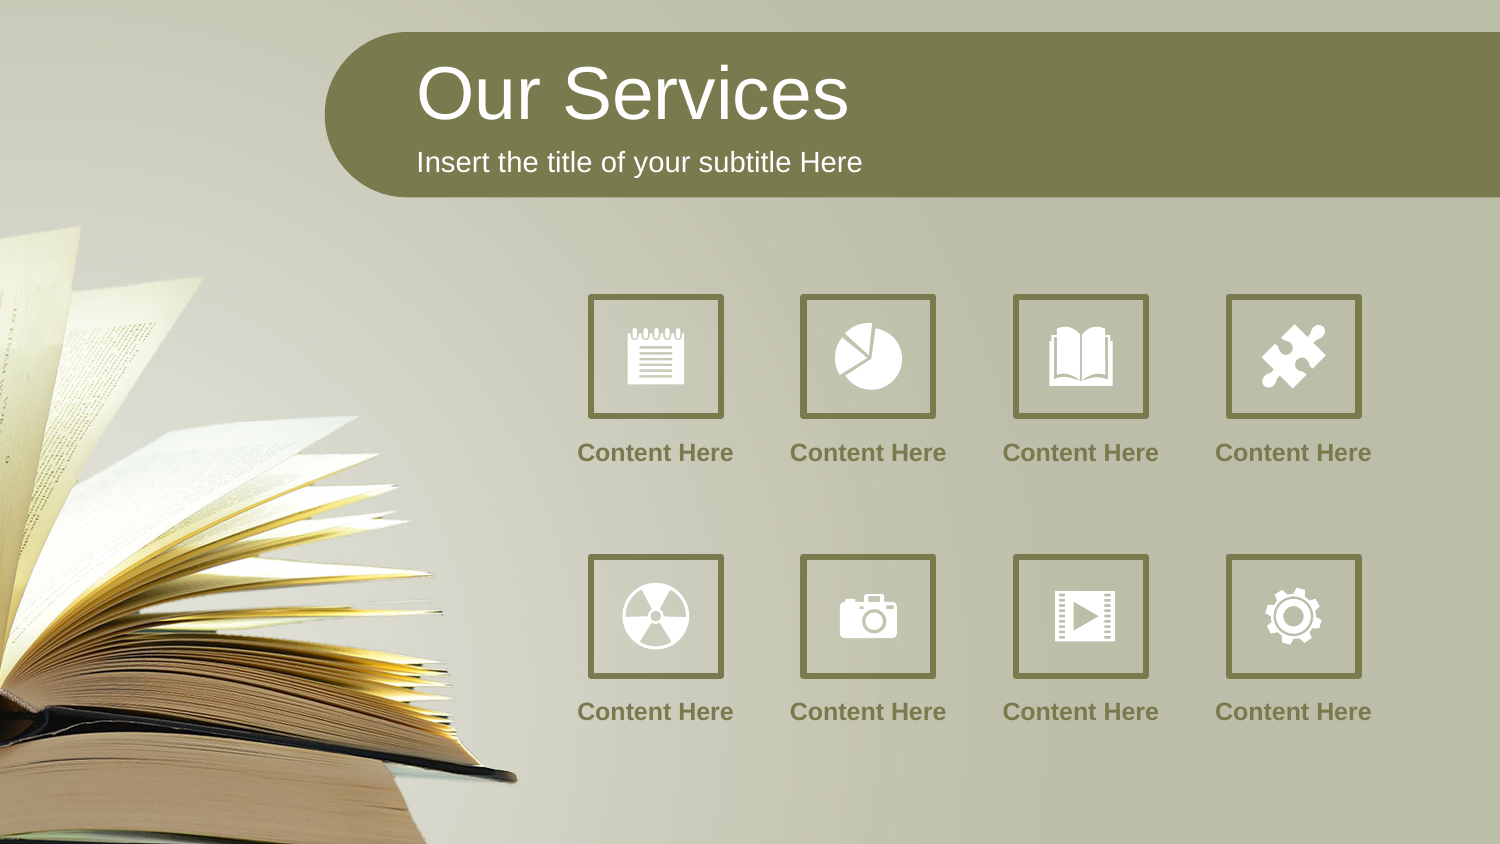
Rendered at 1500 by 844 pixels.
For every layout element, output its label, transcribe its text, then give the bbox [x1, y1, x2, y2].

list Insert the title of your subtitle Here [401, 136, 1500, 185]
text_box Content Here [1183, 428, 1404, 474]
text_box [1047, 324, 1115, 388]
list Our Services [401, 42, 1500, 136]
text_box [1227, 555, 1361, 678]
text_box [1227, 295, 1361, 418]
text_box [801, 555, 935, 678]
text_box [589, 295, 723, 418]
text_box [837, 592, 900, 641]
text_box [832, 320, 905, 392]
text_box Content Here [758, 428, 971, 474]
text_box Content Here [546, 687, 758, 733]
text_box [625, 326, 687, 387]
text_box Content Here [758, 687, 971, 733]
text_box [801, 295, 935, 418]
text_box Content Here [971, 687, 1183, 733]
text_box Content Here [1183, 687, 1404, 733]
text_box [1053, 589, 1117, 643]
picture [0, 0, 1500, 844]
text_box Content Here [546, 428, 758, 474]
text_box [620, 580, 692, 652]
text_box [1014, 295, 1148, 418]
text_box [589, 555, 723, 678]
text_box [1263, 585, 1324, 647]
text_box [1259, 322, 1328, 391]
text_box Content Here [971, 428, 1183, 474]
text_box [1014, 555, 1148, 678]
